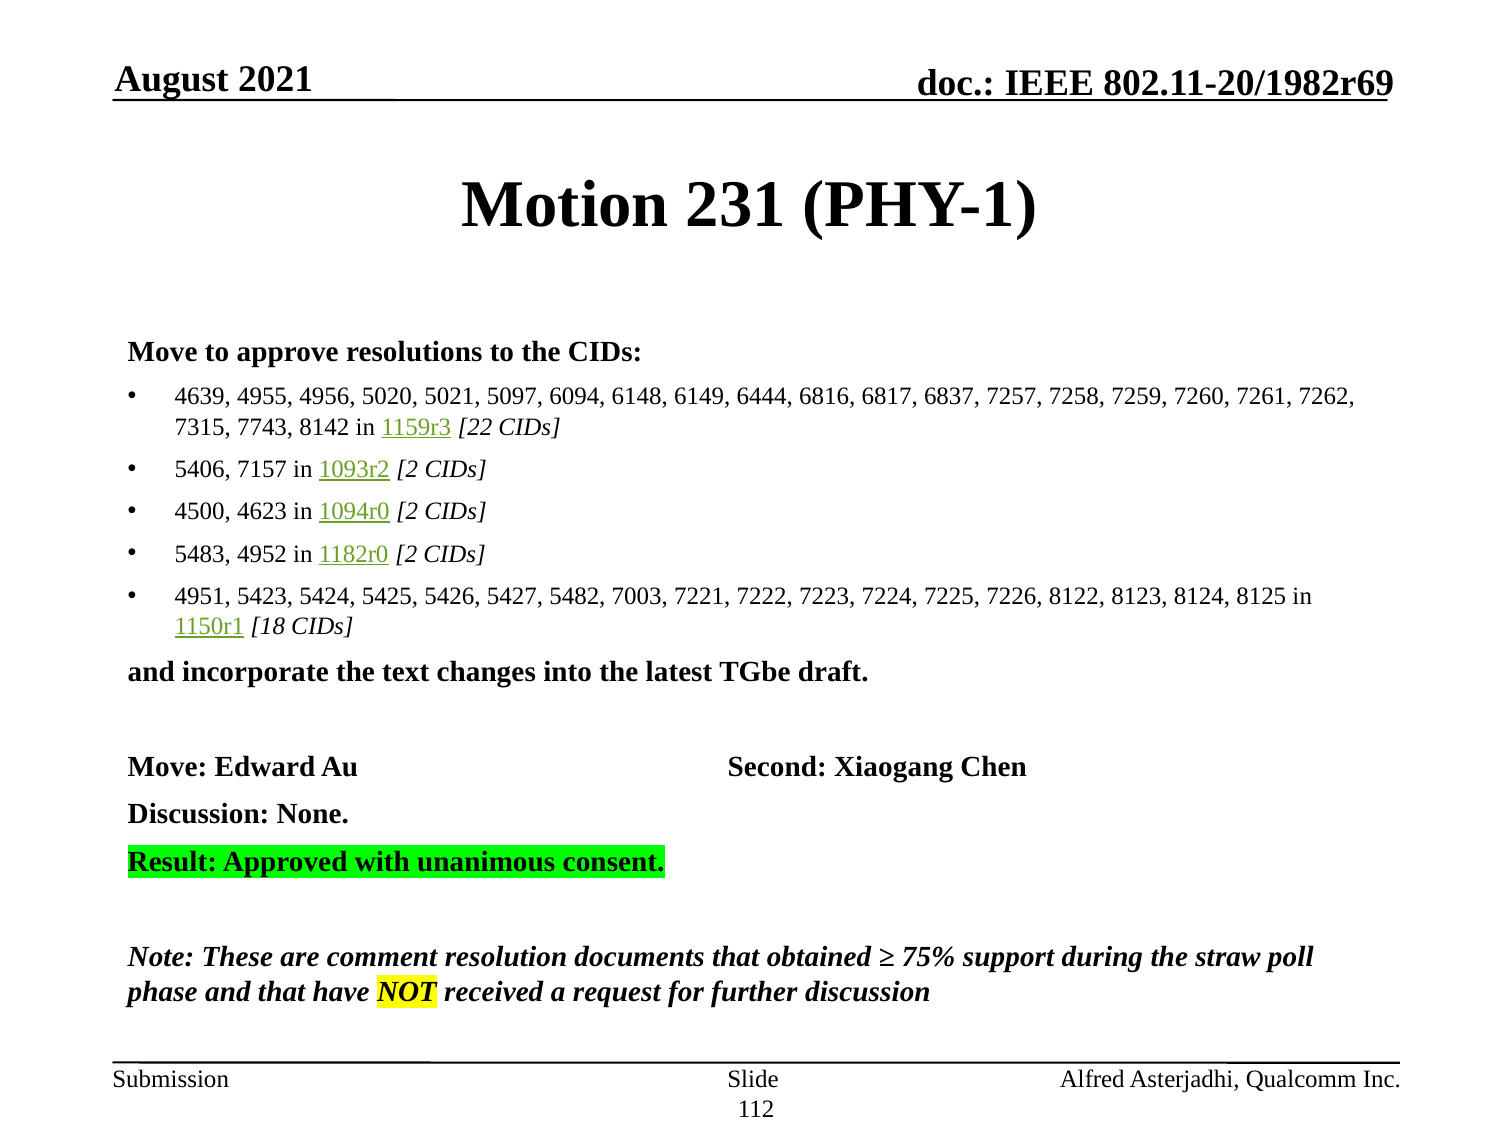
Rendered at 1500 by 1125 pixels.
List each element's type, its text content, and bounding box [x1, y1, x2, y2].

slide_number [114, 54, 423, 100]
title Motion 231 (PHY-1) [112, 112, 1388, 288]
slide_number Slide 112 [712, 1061, 800, 1123]
footer Alfred Asterjadhi, Qualcomm Inc. [878, 1061, 1402, 1093]
list Move to approve resolutions to the CIDs: 4639, 4955, 4956, 5020, 5021, 5097, 6094, 6148, 6149, 6444, 6816, 6817, 6837, 7257, 7258, 7259, 7260, 7261, 7262, 7315, 7743, 8142 in 1159r3 [22 CIDs] 5406, 7157 in 1093r2 [2 CIDs] 4500, 4623 in 1094r0 [2 CIDs] 5483, 4952 in 1182r0 [2 CIDs] 4951, 5423, 5424, 5425, 5426, 5427, 5482, 7003, 7221, 7222, 7223, 7224, 7225, 7226, 8122, 8123, 8124, 8125 in 1150r1 [18 CIDs] and incorporate the text changes into the latest TGbe draft. Move: Edward Au Second: Xiaogang Chen Discussion: None. Result: Approved with unanimous consent. Note: These are comment resolution documents that obtained ≥ 75% support during the straw poll phase and that have NOT received a request for further discussion [112, 324, 1388, 1063]
